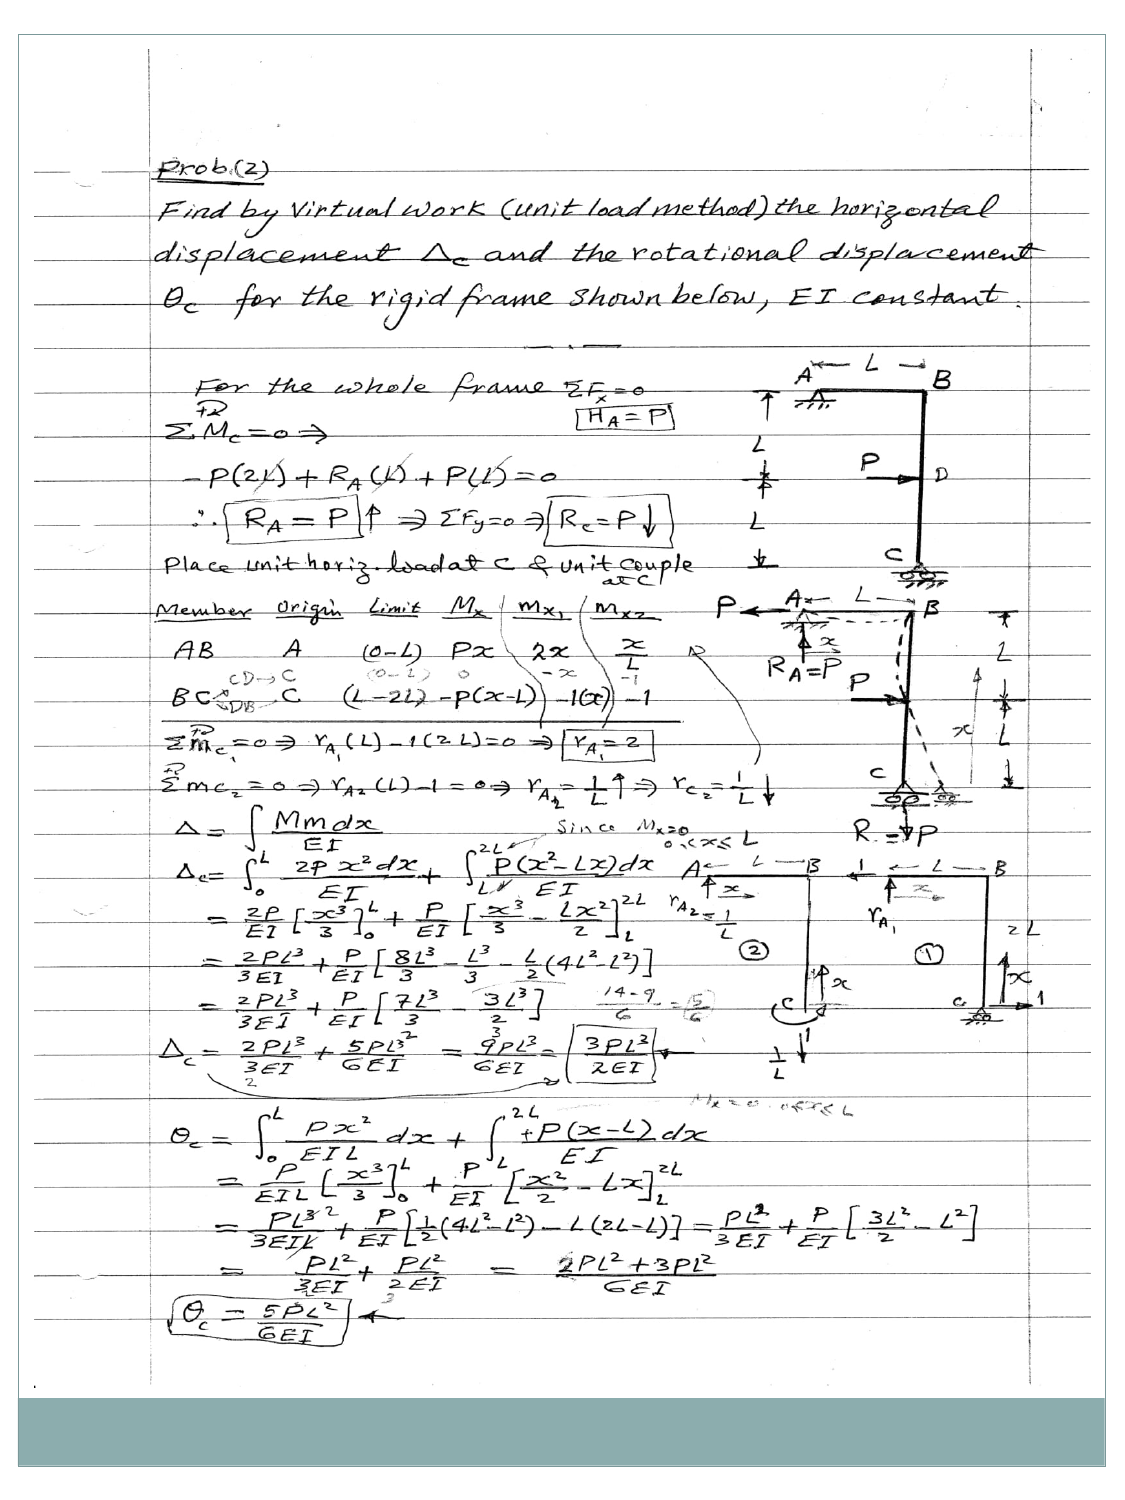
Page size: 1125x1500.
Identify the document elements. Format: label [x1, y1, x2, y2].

picture [33, 49, 1092, 1388]
